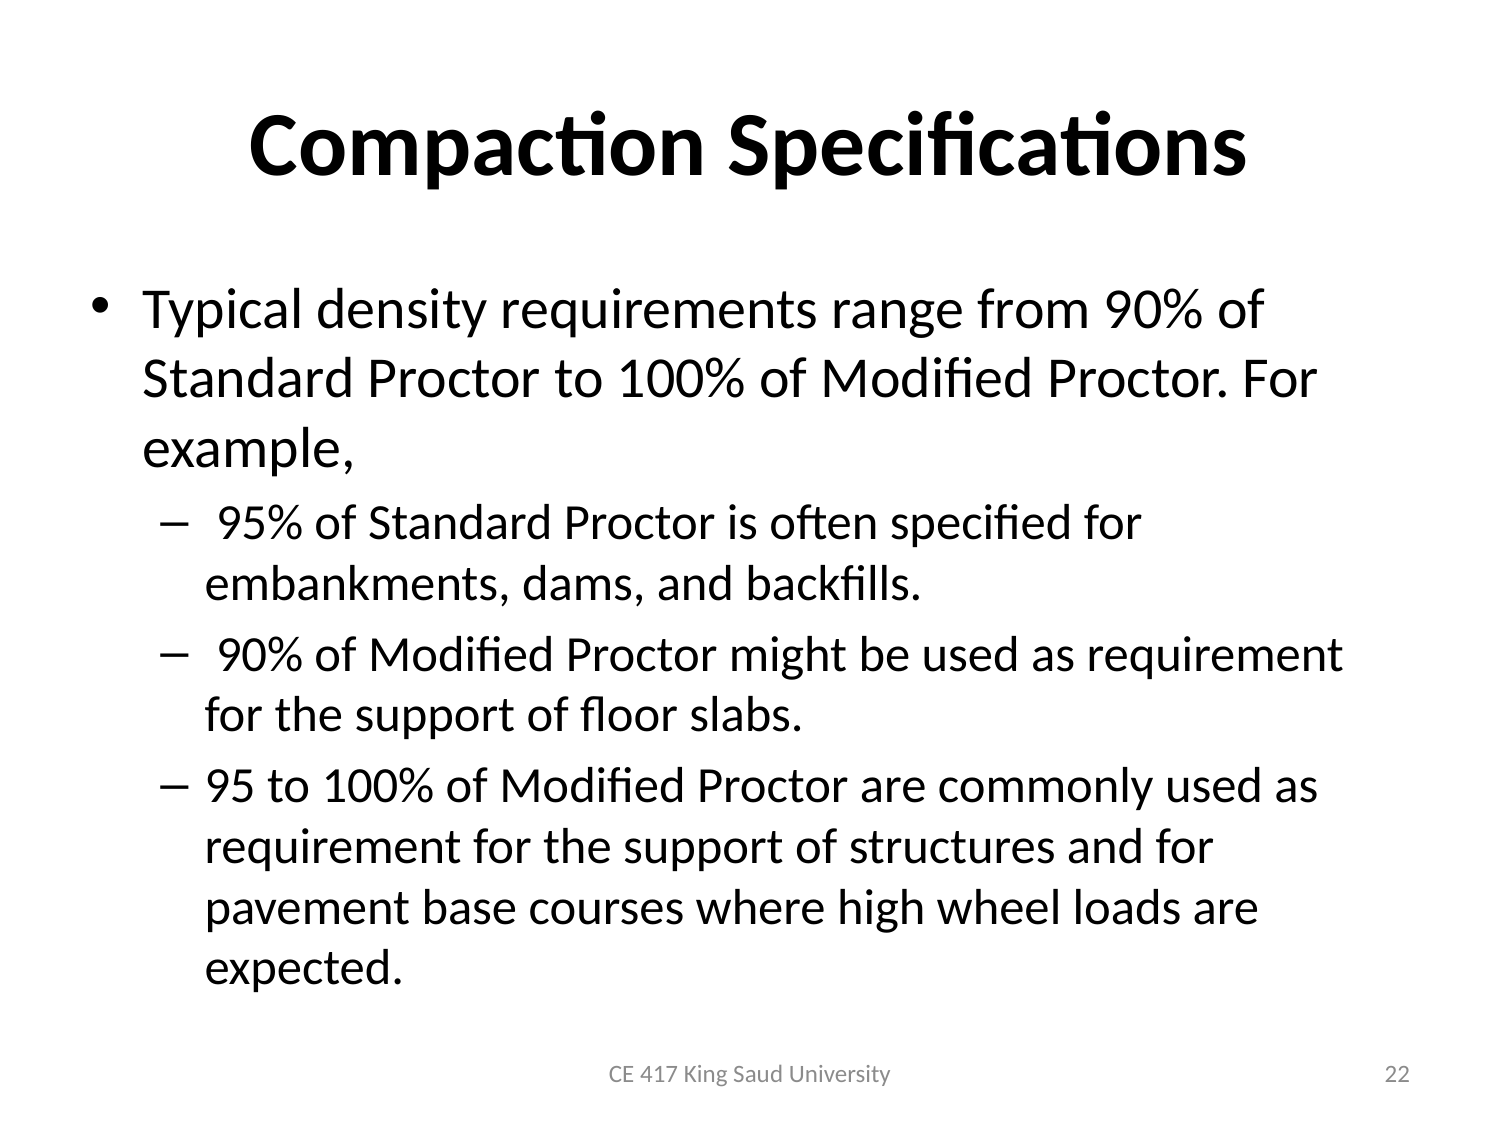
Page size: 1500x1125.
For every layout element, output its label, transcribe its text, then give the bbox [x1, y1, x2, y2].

list Typical density requirements range from 90% of Standard Proctor to 100% of Modified Proctor. For example, 95% of Standard Proctor is often specified for embankments, dams, and backfills. 90% of Modified Proctor might be used as requirement for the support of floor slabs. 95 to 100% of Modified Proctor are commonly used as requirement for the support of structures and for pavement base courses where high wheel loads are expected. [75, 262, 1425, 1005]
slide_number 22 [1074, 1042, 1425, 1103]
title Compaction Specifications [75, 45, 1425, 233]
footer CE 417 King Saud University [512, 1042, 988, 1103]
